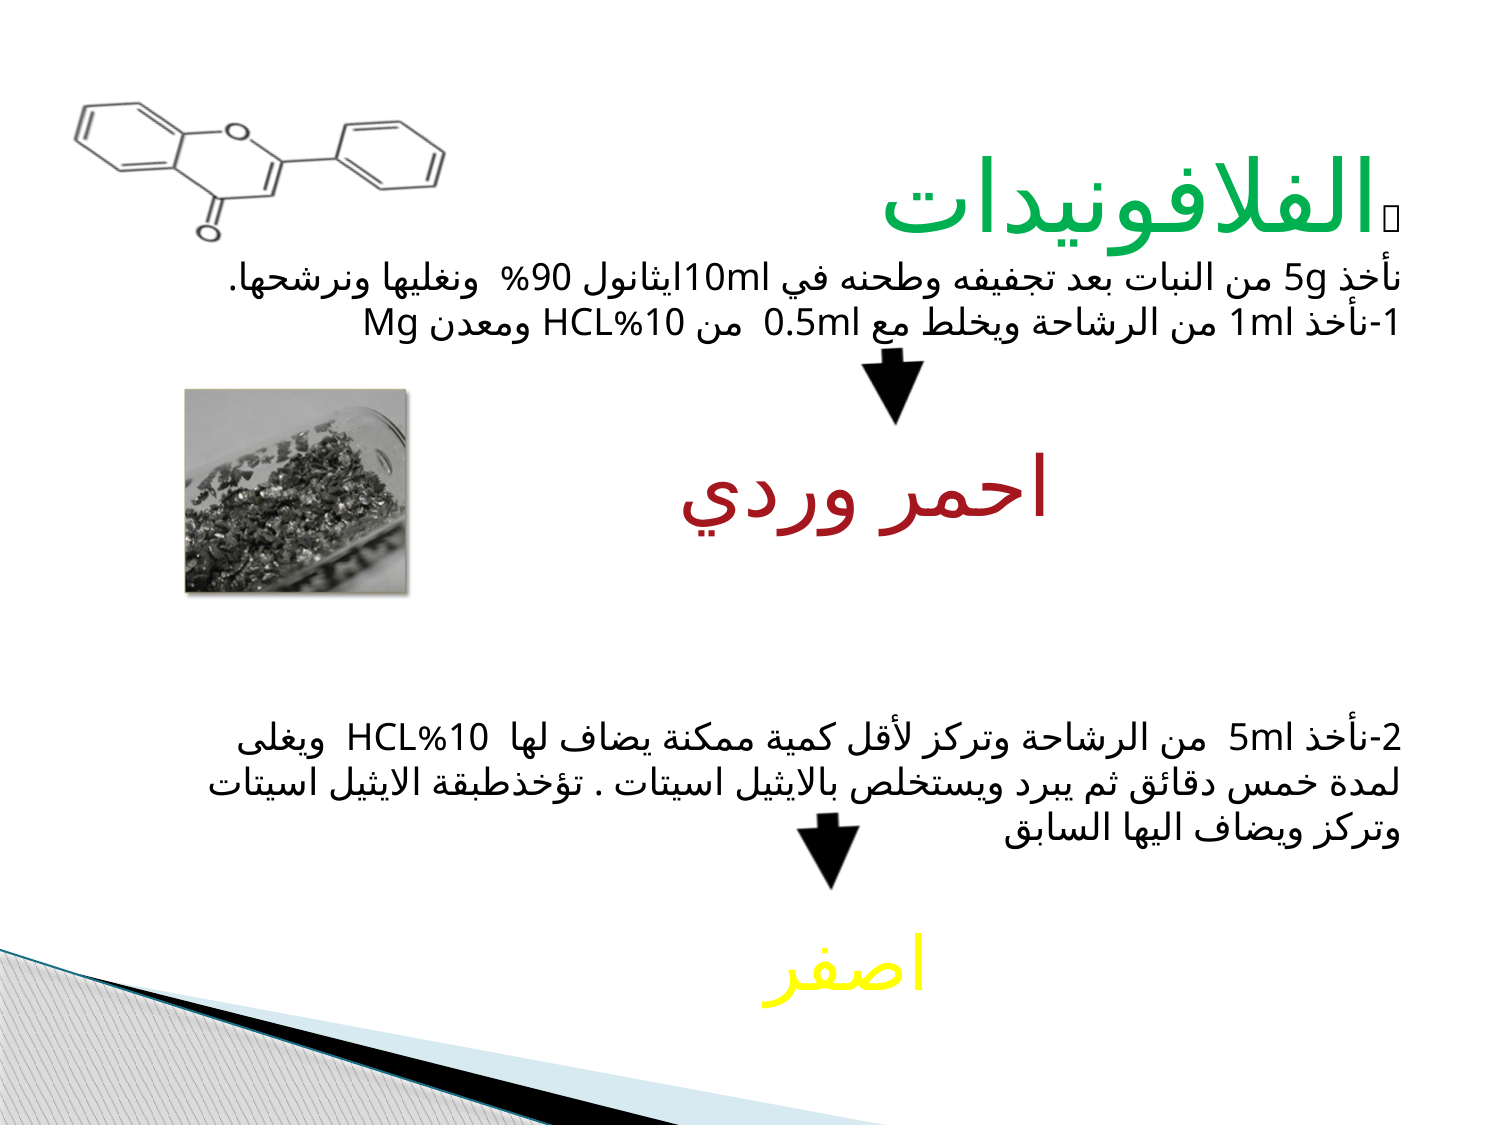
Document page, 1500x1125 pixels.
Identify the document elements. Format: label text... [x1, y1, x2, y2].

picture [49, 32, 459, 302]
picture [842, 334, 946, 441]
picture [182, 387, 416, 601]
picture [782, 798, 878, 909]
text_box اصفر [750, 907, 944, 1013]
text_box الفلافونيدات نأخذ 5g من النبات بعد تجفيفه وطحنه في 10mlايثانول 90% ونغليها ونرشحها. 1- نأخذ 1ml من الرشاحة ويخلط مع 0.5ml من 10%HCL ومعدن Mg احمر وردي 2- نأخذ 5ml من الرشاحة وتركز لأقل كمية ممكنة يضاف لها 10%HCL ويغلى لمدة خمس دقائق ثم يبرد ويستخلص بالايثيل اسيتات . تؤخذطبقة الايثيل اسيتات وتركز ويضاف اليها السابق [147, 125, 1418, 856]
